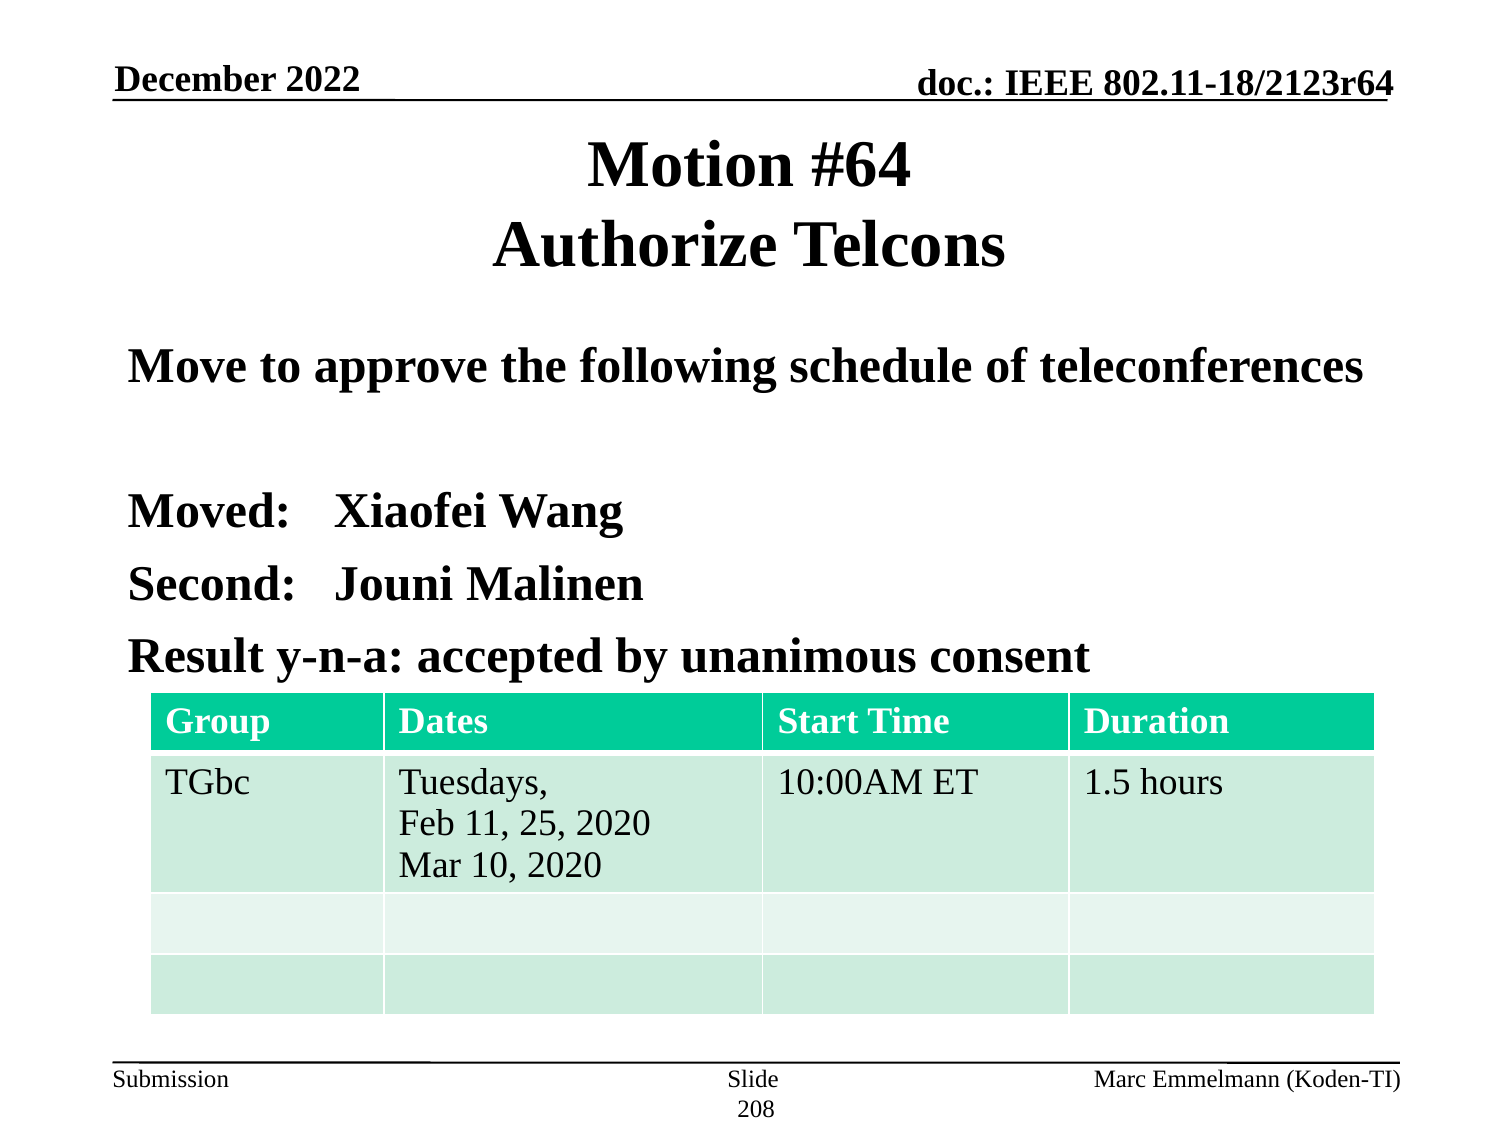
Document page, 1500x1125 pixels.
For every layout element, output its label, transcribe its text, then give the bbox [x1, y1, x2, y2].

table_header Dates [385, 693, 762, 750]
table_cell 10:00AM ET [763, 756, 1068, 892]
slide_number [114, 54, 423, 100]
table_cell 1.5 hours [1070, 756, 1374, 892]
table_cell [1070, 955, 1374, 1014]
table_cell [763, 894, 1068, 953]
table_cell [385, 894, 762, 953]
table_cell Tuesdays, Feb 11, 25, 2020 Mar 10, 2020 [385, 756, 762, 892]
table_header Start Time [763, 693, 1068, 750]
table_cell [385, 955, 762, 1014]
table_header Group [151, 693, 383, 750]
footer Marc Emmelmann (Koden-TI) [878, 1061, 1402, 1093]
table_cell [1070, 894, 1374, 953]
table_cell [151, 894, 383, 953]
list Move to approve the following schedule of teleconferences Moved: Xiaofei Wang Second: Jouni Malinen Result y-n-a: accepted by unanimous consent [112, 324, 1388, 626]
title Motion #64 Authorize Telcons [112, 112, 1388, 288]
table_cell [763, 955, 1068, 1014]
table_cell TGbc [151, 756, 383, 892]
table_cell [151, 955, 383, 1014]
table_header Duration [1070, 693, 1374, 750]
slide_number Slide 208 [712, 1061, 800, 1123]
